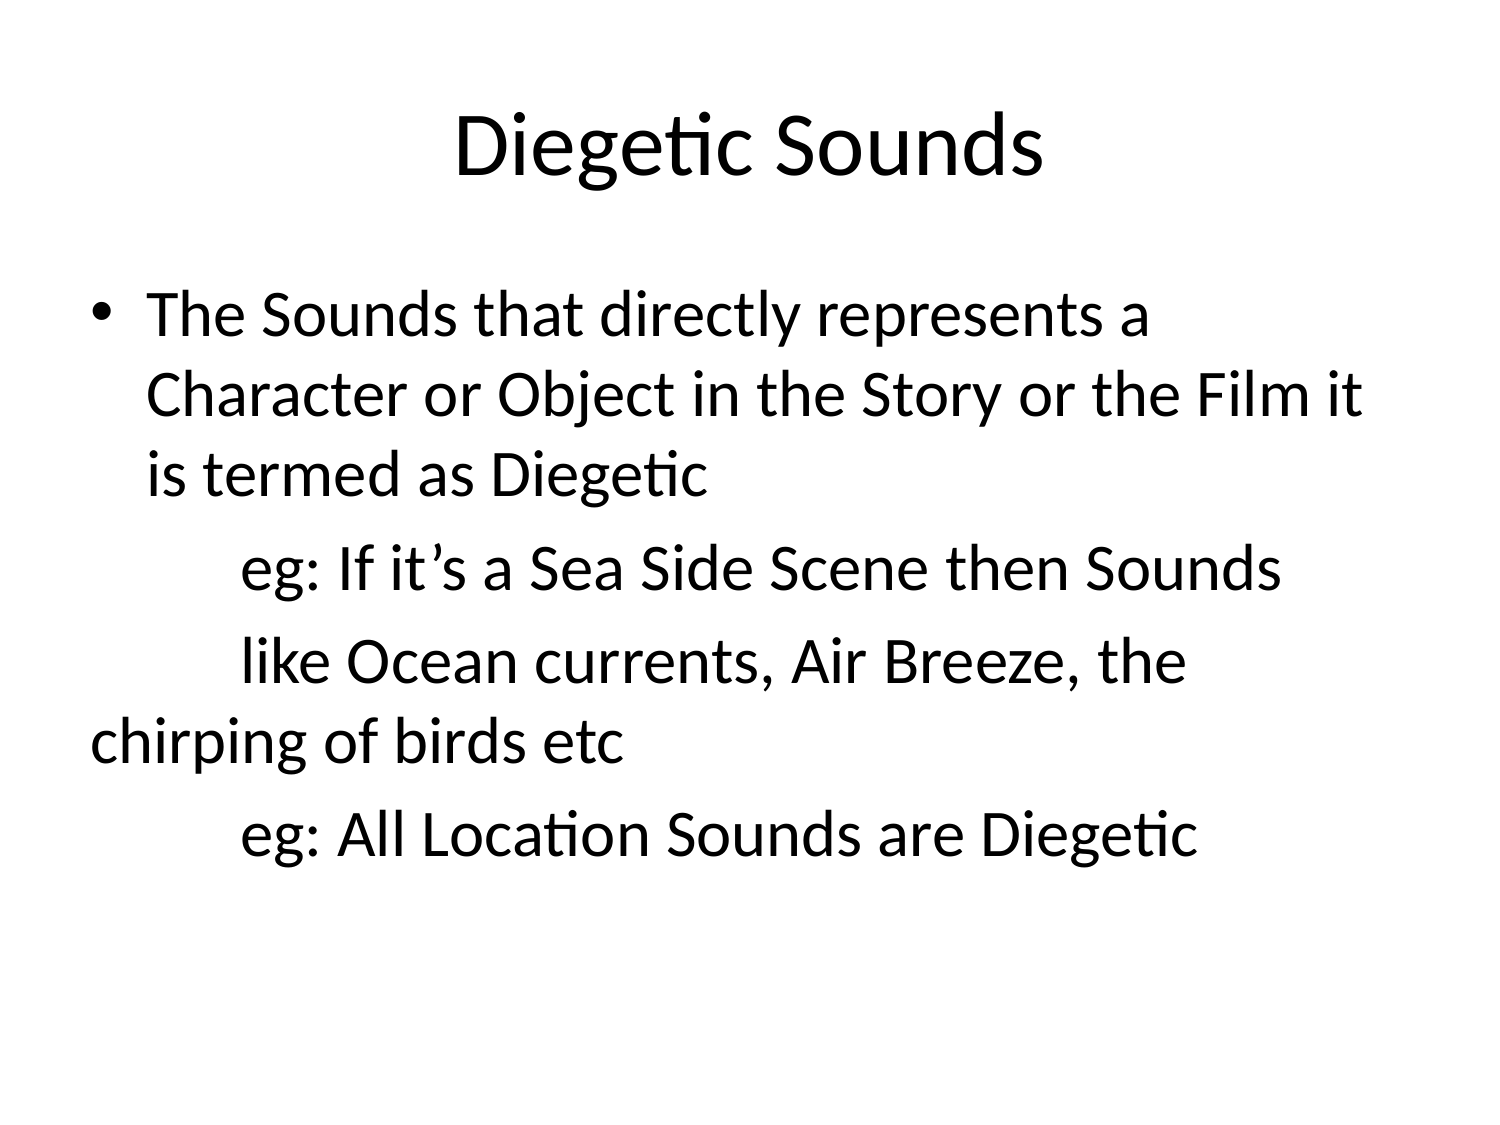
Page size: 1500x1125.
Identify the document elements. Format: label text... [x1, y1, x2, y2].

title Diegetic Sounds [75, 45, 1425, 233]
list The Sounds that directly represents a Character or Object in the Story or the Film it is termed as Diegetic eg: If it’s a Sea Side Scene then Sounds like Ocean currents, Air Breeze, the chirping of birds etc eg: All Location Sounds are Diegetic [75, 262, 1425, 1005]
